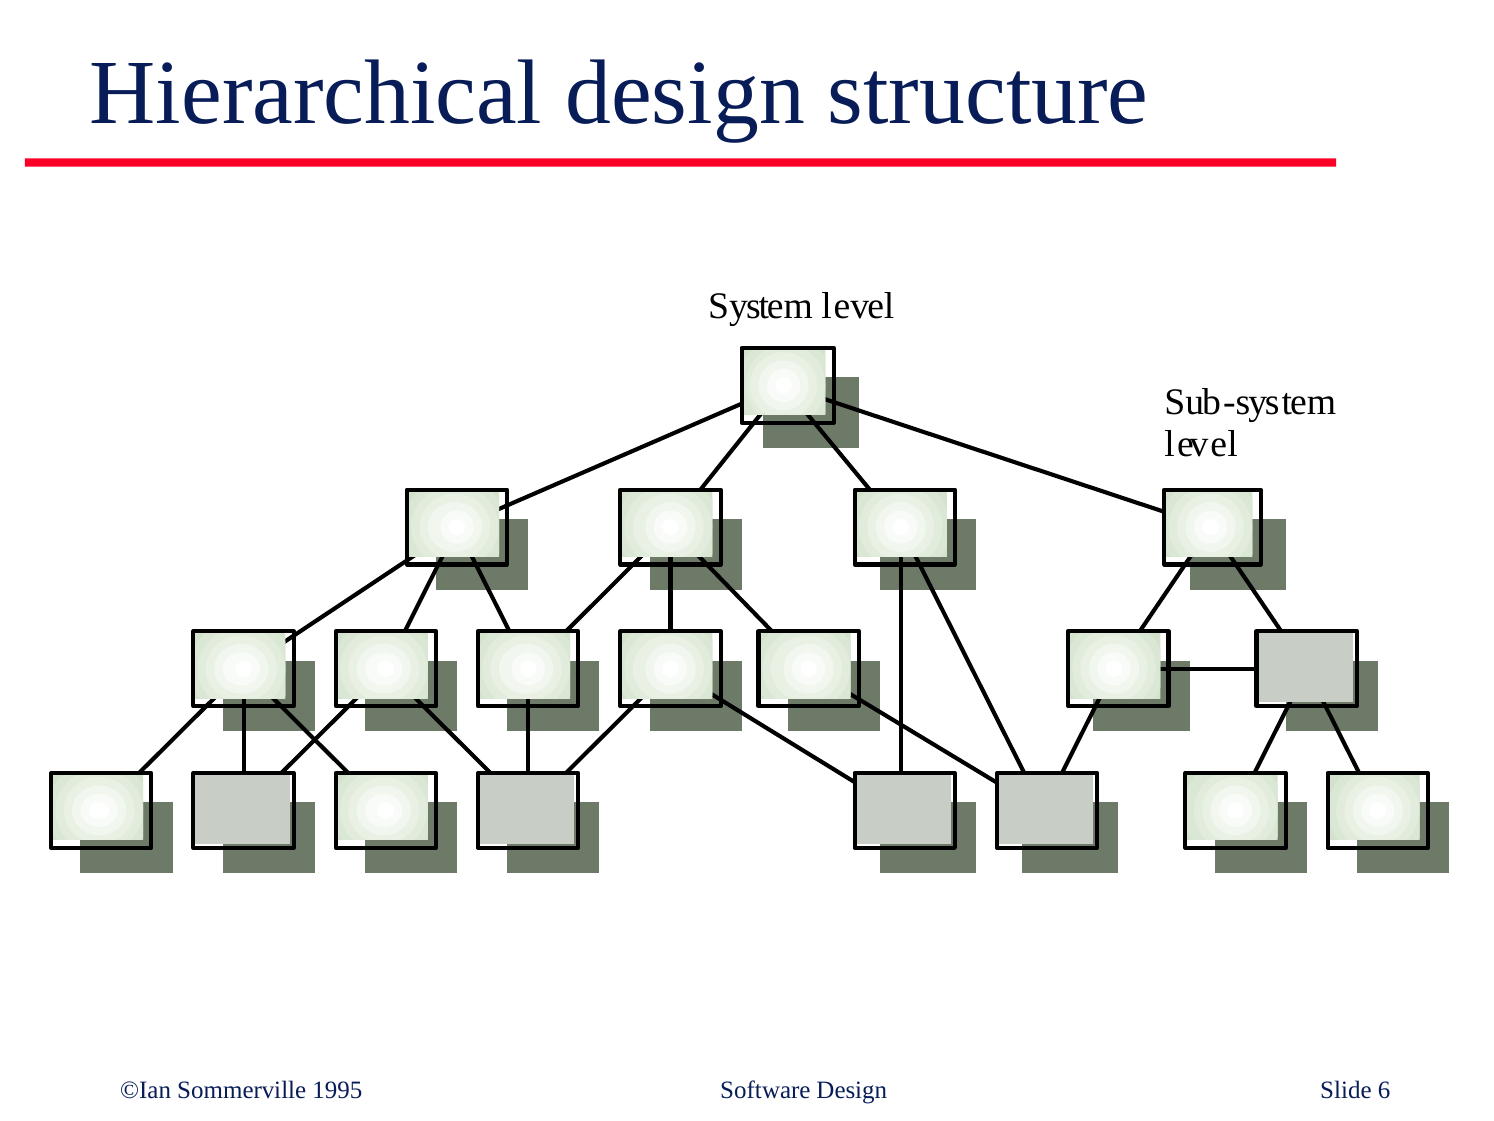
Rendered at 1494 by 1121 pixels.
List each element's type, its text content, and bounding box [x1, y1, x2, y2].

picture [46, 289, 1454, 874]
title Hierarchical design structure [75, 37, 1350, 150]
